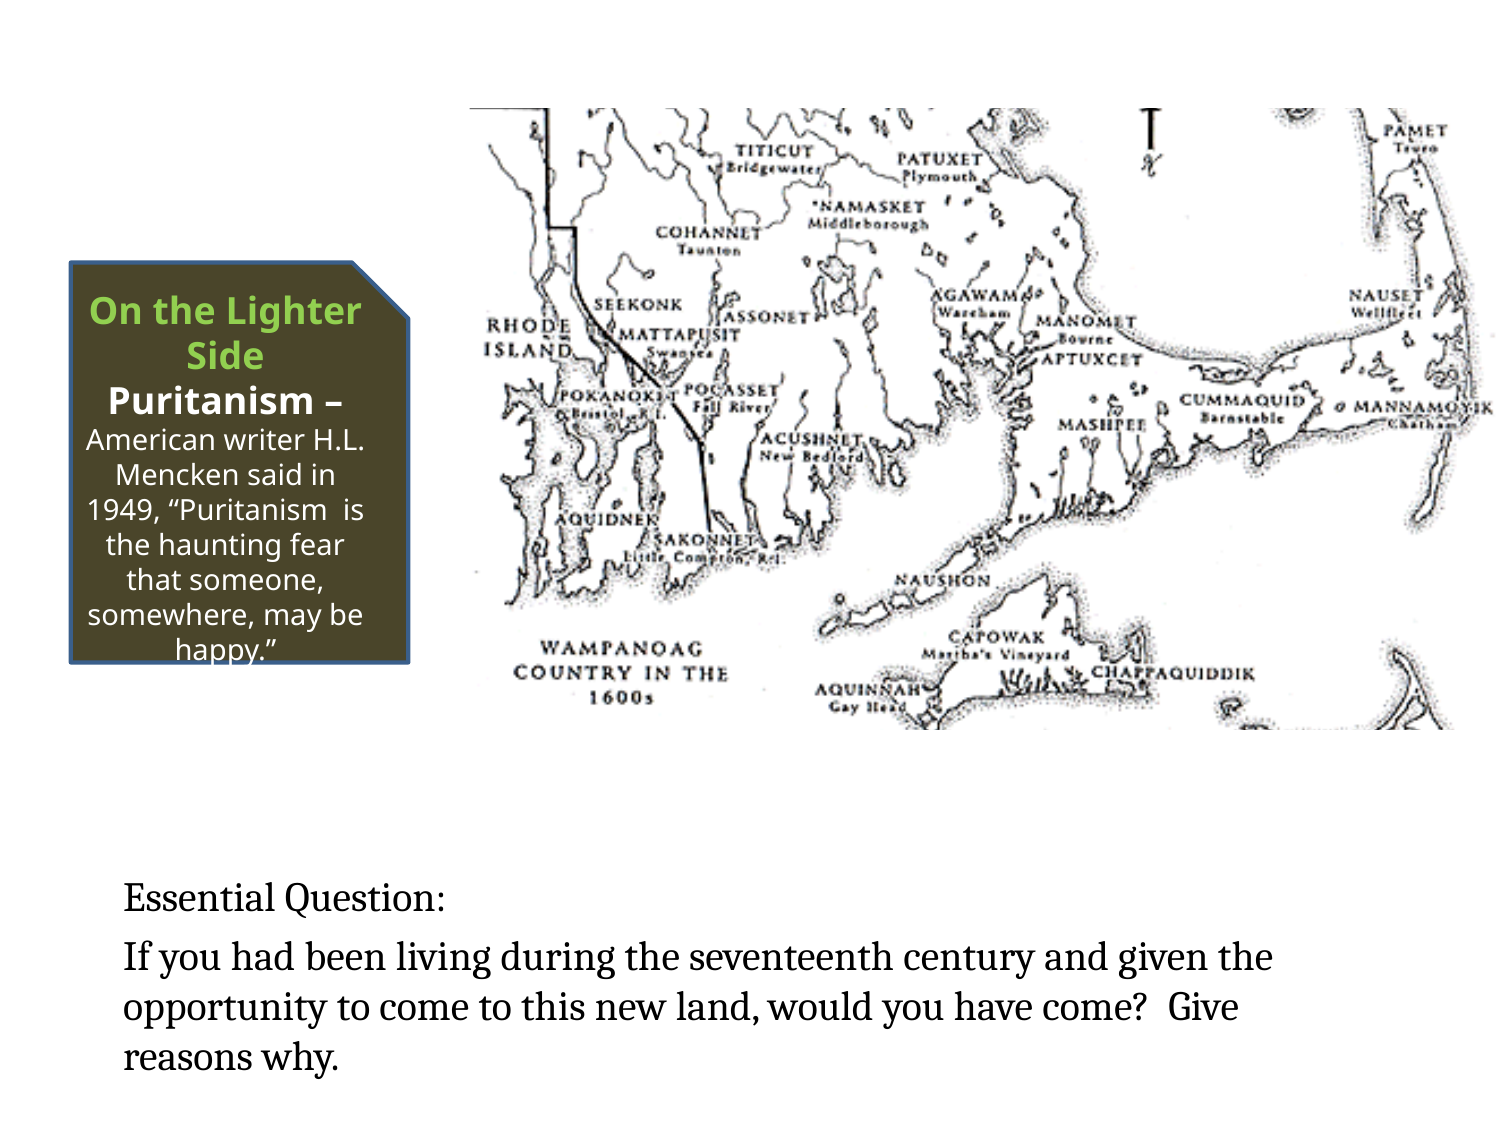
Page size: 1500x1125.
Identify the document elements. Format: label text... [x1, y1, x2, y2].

list Essential Question: If you had been living during the seventeenth century and given the opportunity to come to this new land, would you have come? Give reasons why. [108, 862, 1309, 1088]
text_box On the Lighter Side Puritanism – American writer H.L. Mencken said in 1949, “Puritanism is the haunting fear that someone, somewhere, may be happy.” [68, 260, 411, 665]
picture [469, 108, 1500, 730]
